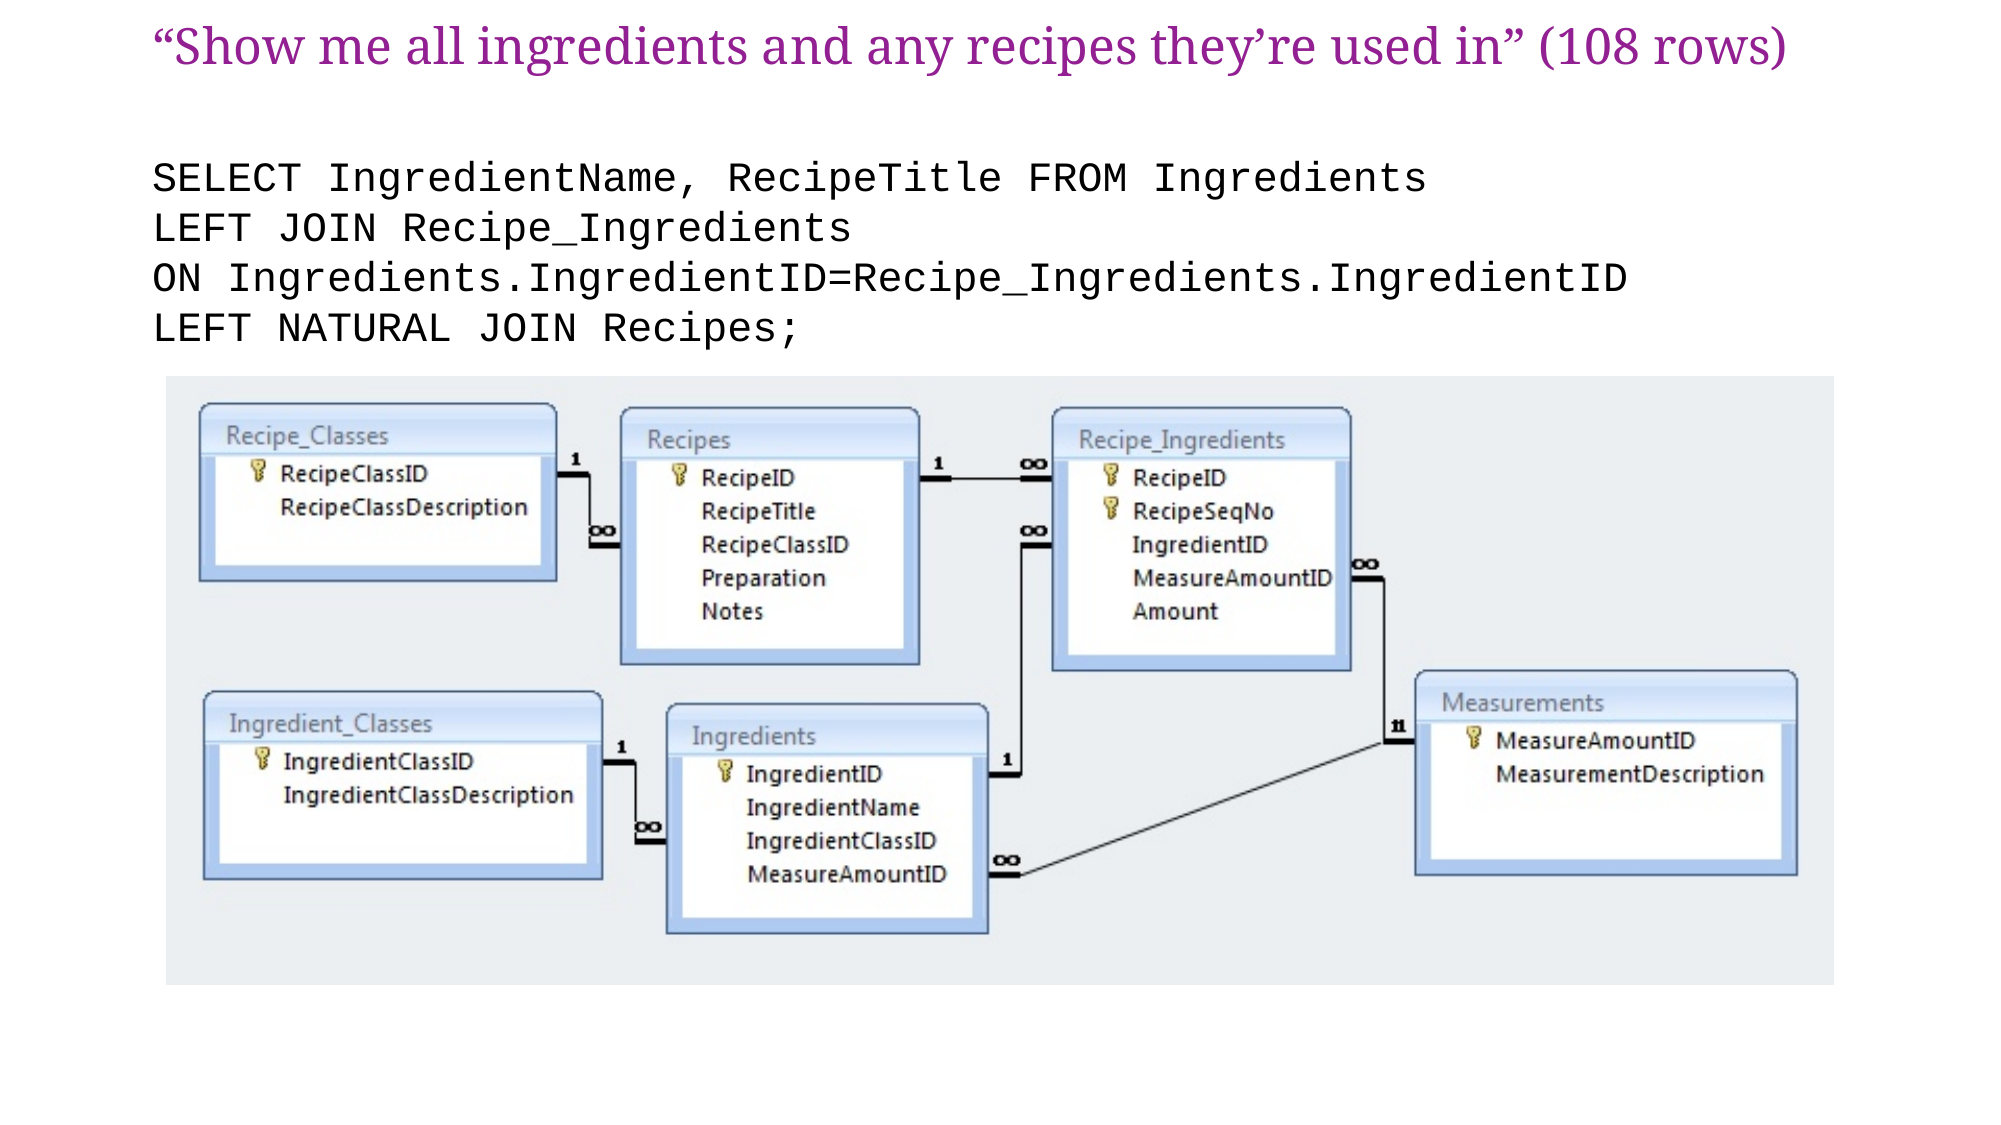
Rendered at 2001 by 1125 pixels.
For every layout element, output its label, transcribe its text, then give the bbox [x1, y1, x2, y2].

text_box SELECT IngredientName, RecipeTitle FROM Ingredients LEFT JOIN Recipe_Ingredients ON Ingredients.IngredientID=Recipe_Ingredients.IngredientID LEFT NATURAL JOIN Recipes; [137, 142, 1834, 358]
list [166, 376, 1834, 985]
title “Show me all ingredients and any recipes they’re used in” (108 rows) [137, 0, 1863, 98]
